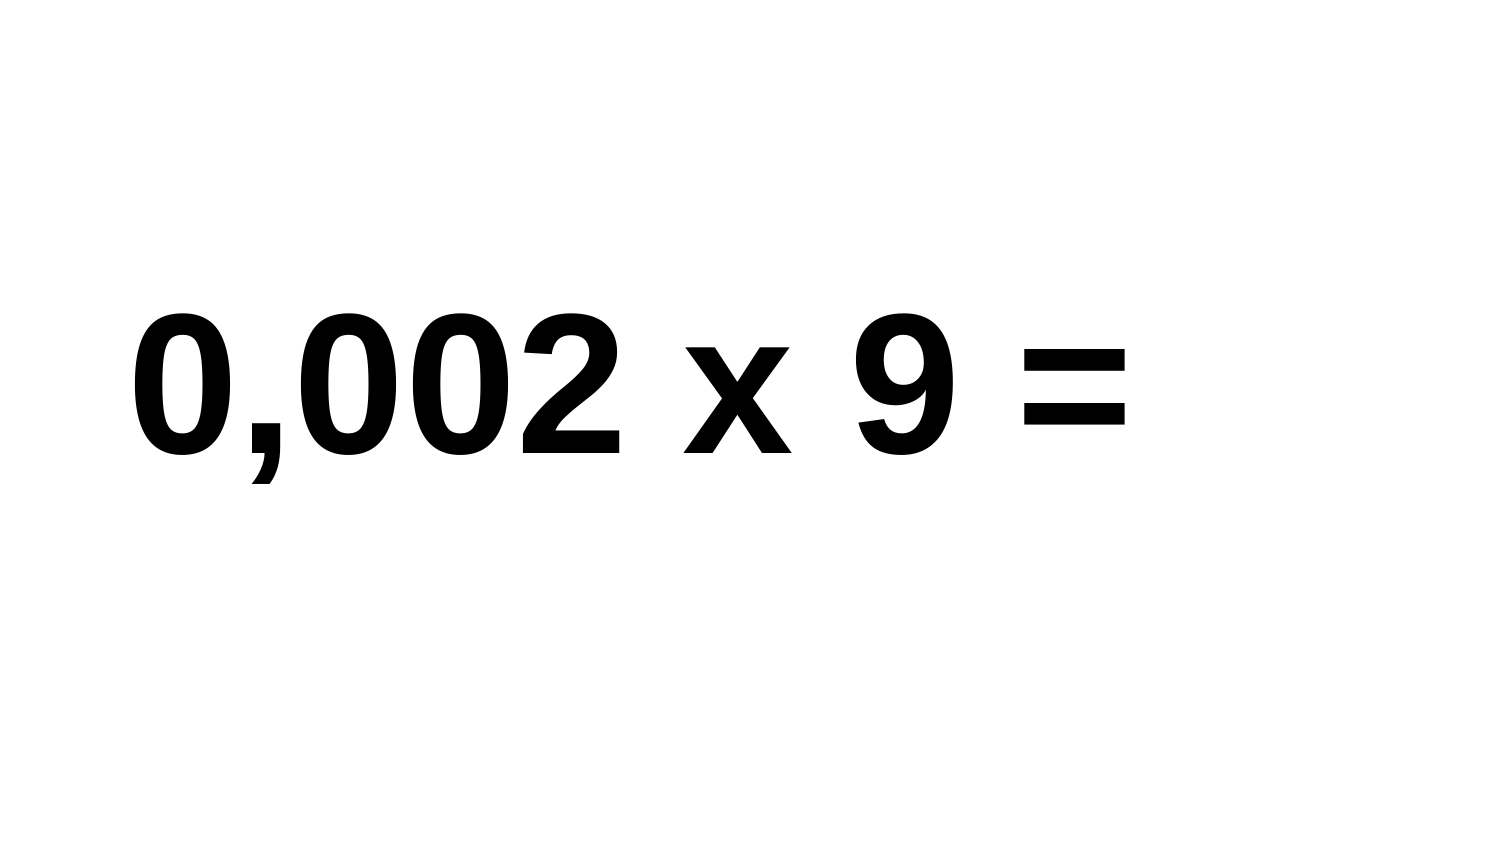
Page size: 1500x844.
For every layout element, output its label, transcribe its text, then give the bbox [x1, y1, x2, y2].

text_box 0,002 x 9 = [112, 318, 1388, 509]
